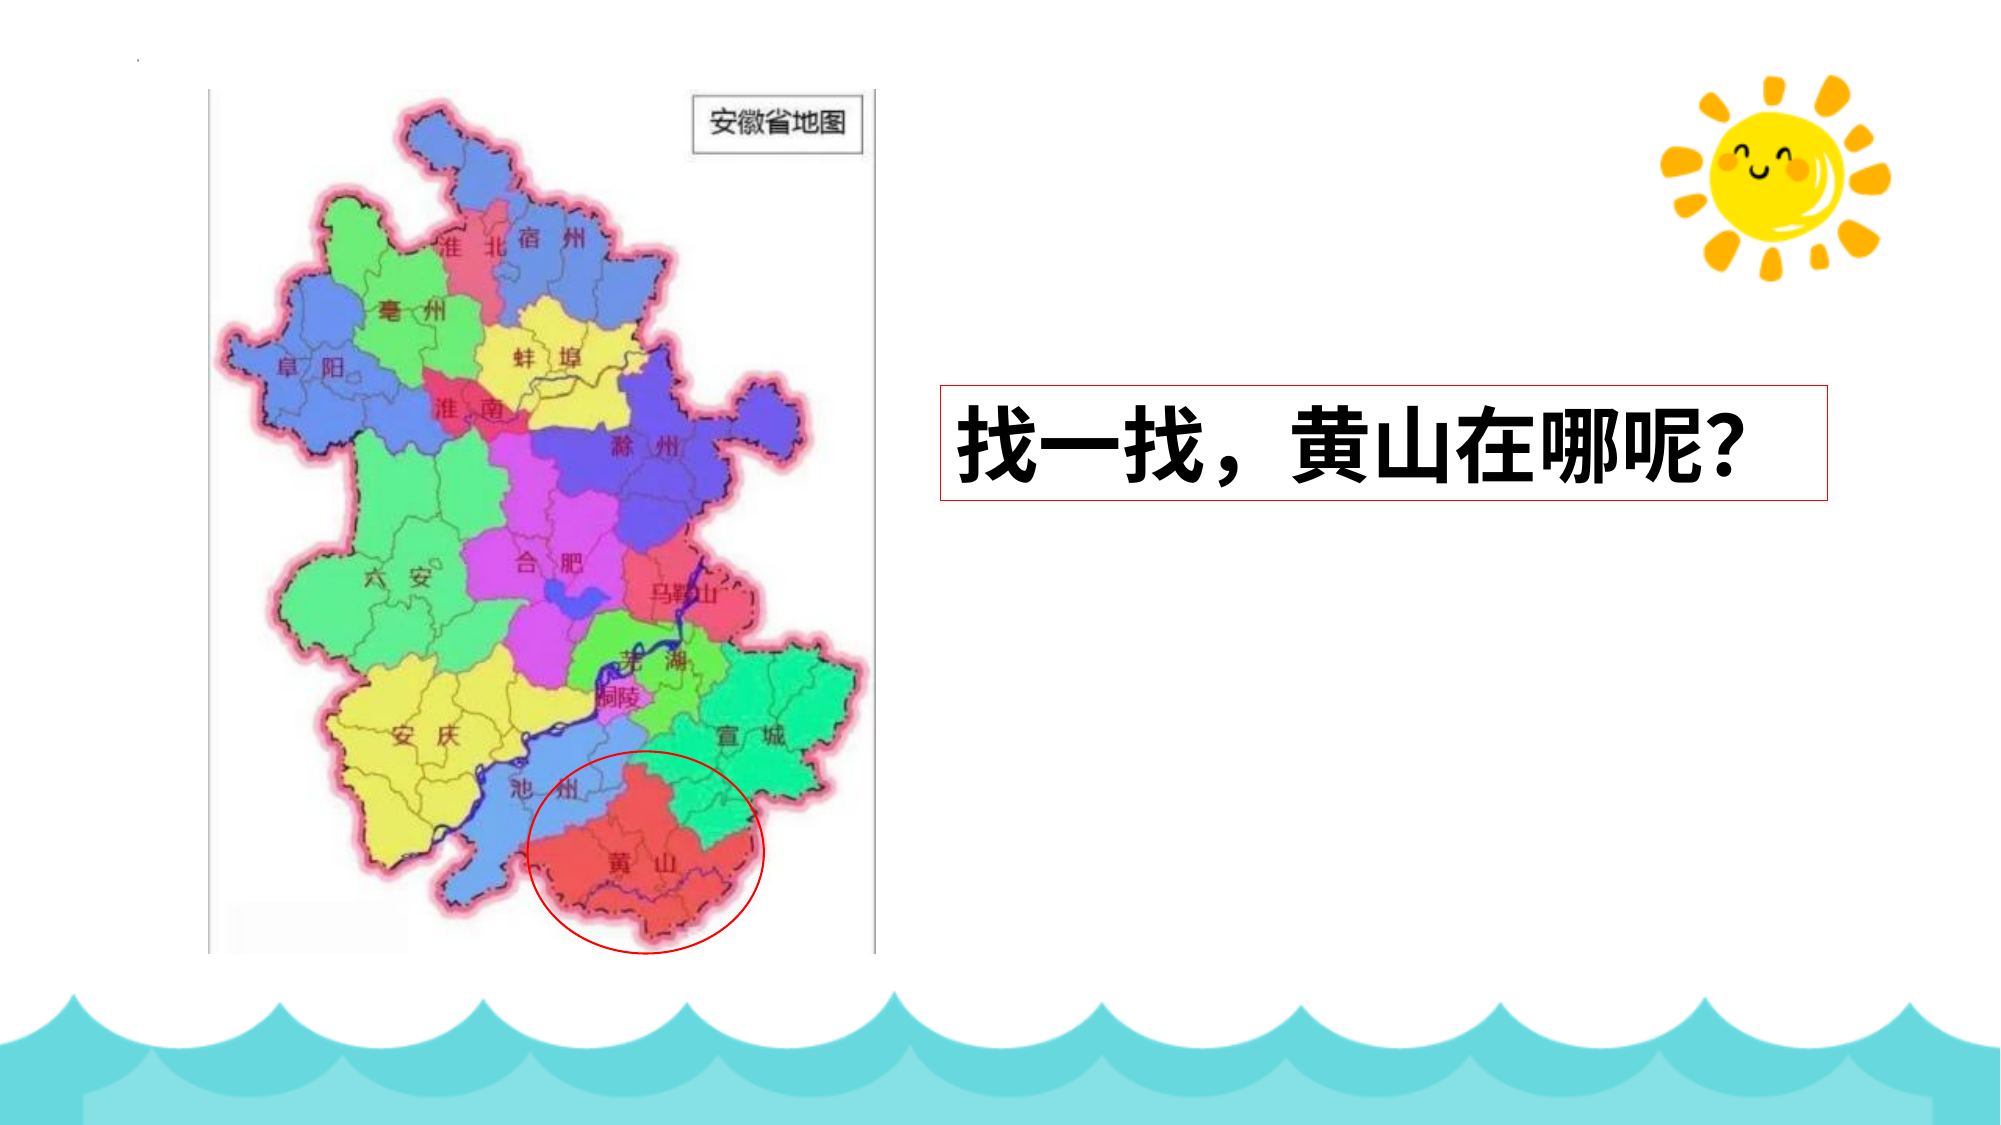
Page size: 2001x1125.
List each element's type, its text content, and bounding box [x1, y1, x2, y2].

picture [0, 0, 2001, 1125]
text_box 找一找，黄山在哪呢？ [940, 385, 1828, 501]
